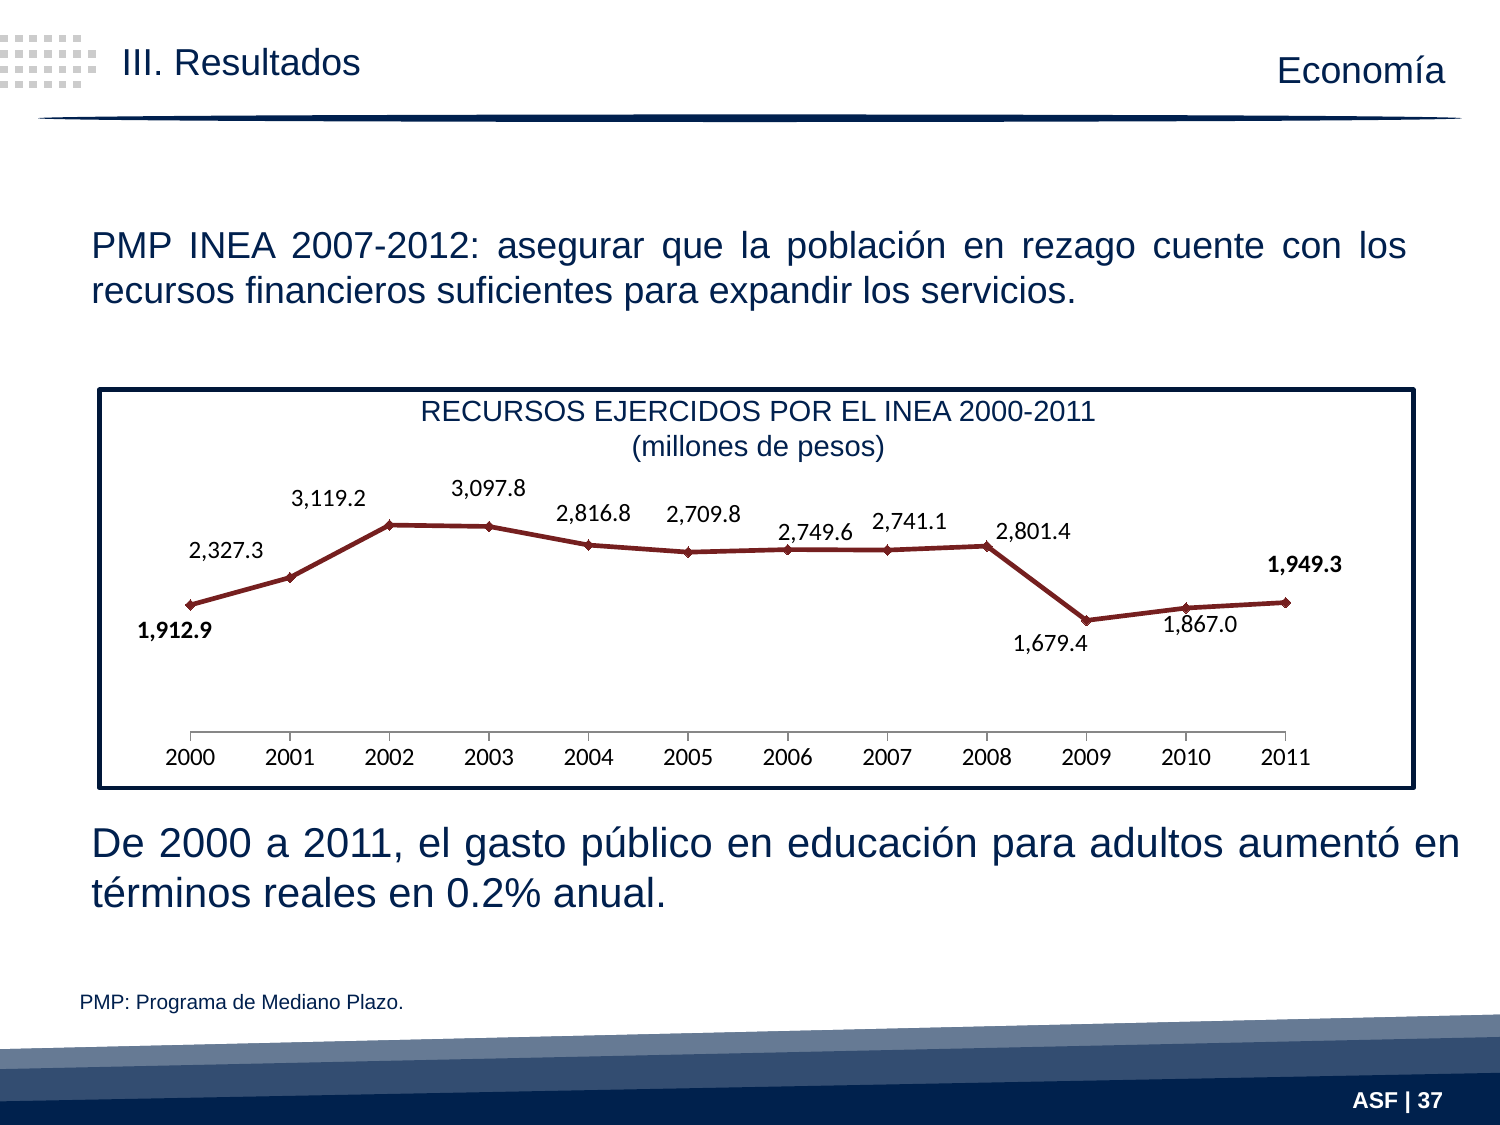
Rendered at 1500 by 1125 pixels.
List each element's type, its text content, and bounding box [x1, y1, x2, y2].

text_box Economía [1129, 20, 1471, 99]
text_box PMP INEA 2007-2012: asegurar que la población en rezago cuente con los recursos financieros suficientes para expandir los servicios. [76, 213, 1422, 319]
text_box PMP: Programa de Mediano Plazo. [64, 980, 1424, 1021]
text_box III. Resultados [106, 30, 387, 91]
text_box [1372, 387, 1416, 790]
text_box [38, 114, 1462, 123]
chart [107, 385, 1369, 814]
text_box De 2000 a 2011, el gasto público en educación para adultos aumentó en términos reales en 0.2% anual. [76, 808, 1477, 924]
text_box [97, 387, 103, 790]
slide_number ASF | 37 [1337, 1078, 1489, 1125]
